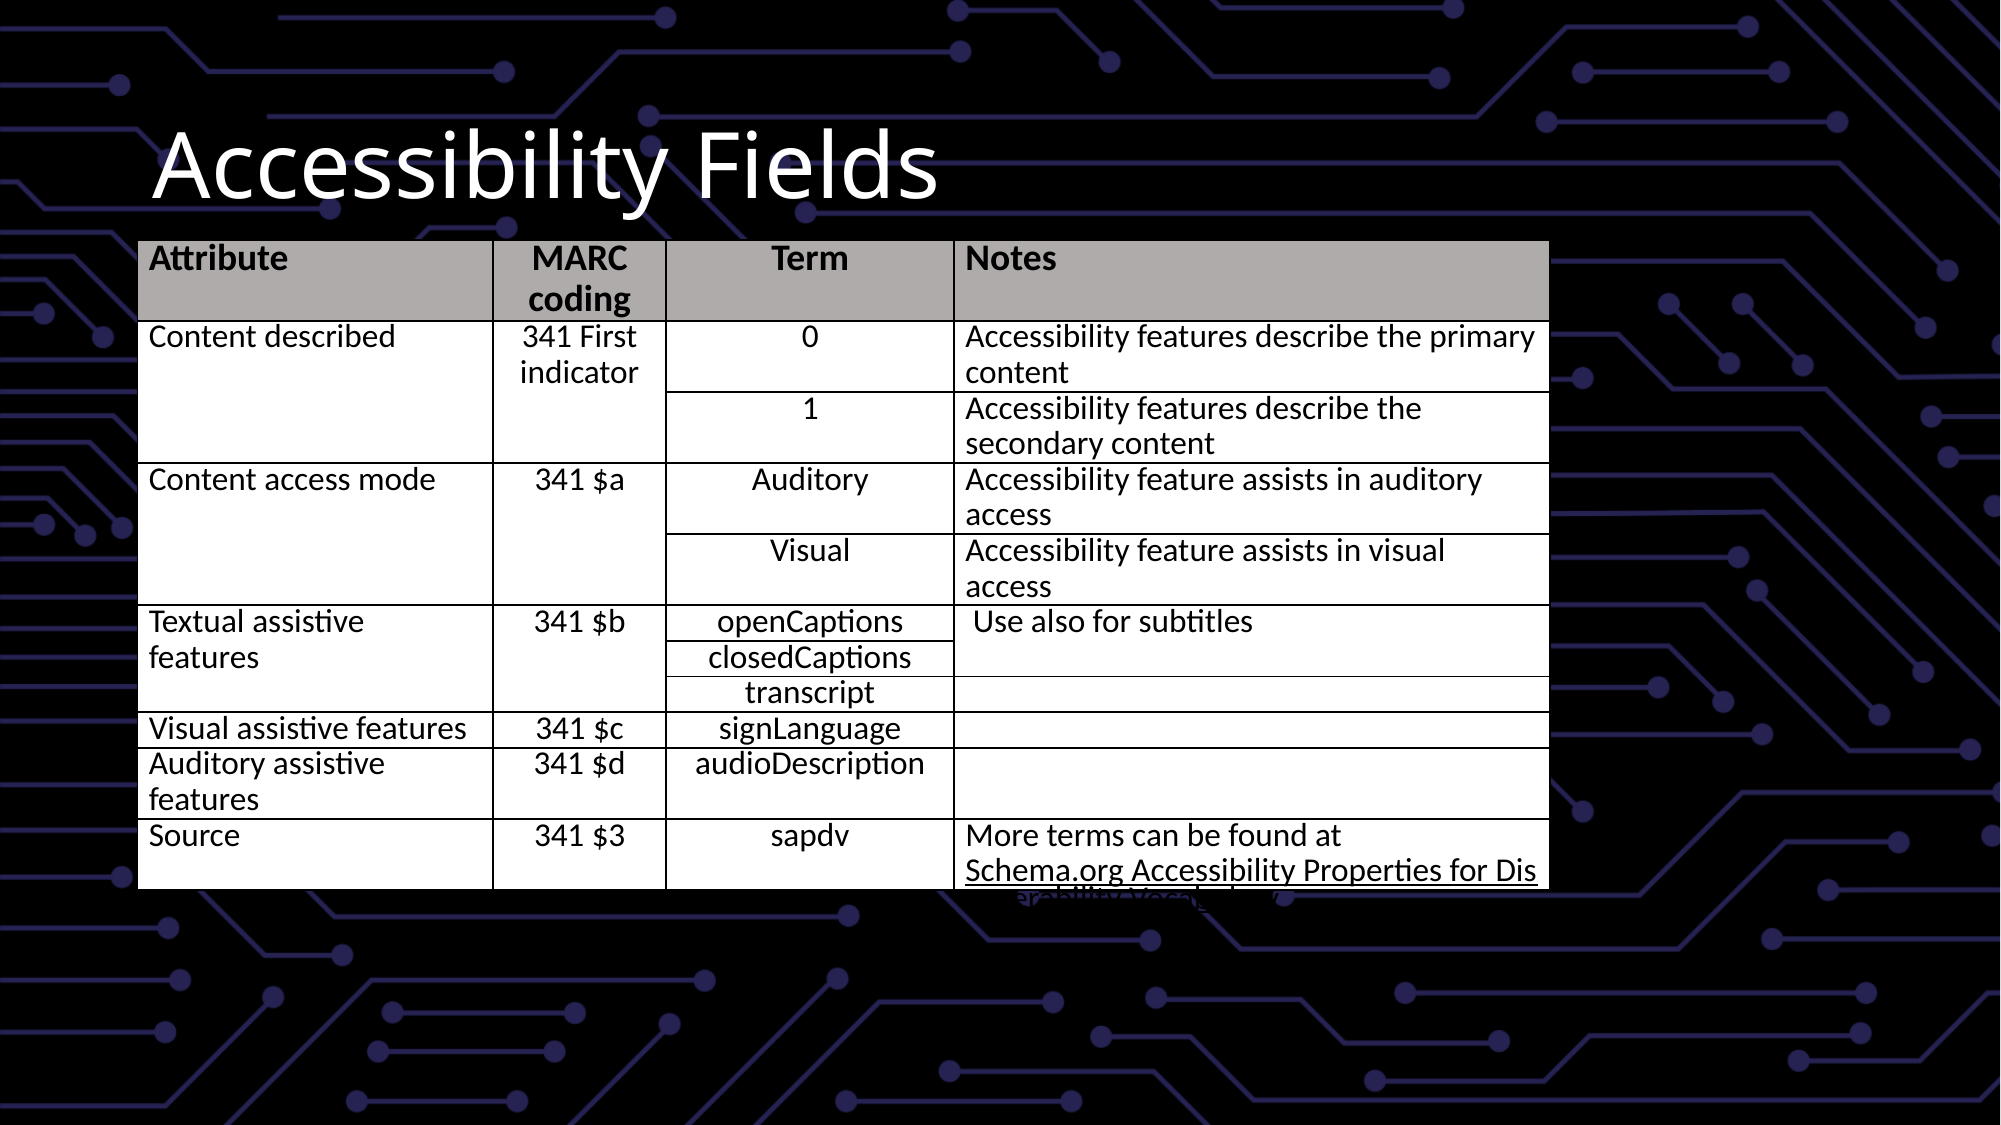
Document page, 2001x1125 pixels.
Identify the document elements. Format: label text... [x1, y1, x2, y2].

table_cell 0 [667, 322, 953, 391]
table_cell openCaptions [667, 606, 953, 640]
table_cell Auditory [667, 464, 953, 533]
picture [0, 0, 2001, 1125]
table_header Attribute [138, 241, 492, 320]
table_cell 341 $a [494, 464, 665, 604]
table_header Notes [955, 241, 1549, 320]
table_cell 341 $c [494, 713, 665, 747]
table_cell Auditory assistive features [138, 749, 492, 818]
table_cell closedCaptions [667, 642, 953, 676]
table_cell 341 $d [494, 749, 665, 818]
table_cell Textual assistive features [138, 606, 492, 711]
table_cell sapdv [667, 820, 953, 889]
table_cell Content described [138, 322, 492, 462]
table_cell [955, 749, 1549, 818]
table_cell Accessibility features describe the primary content [955, 322, 1549, 391]
table_cell 341 $b [494, 606, 665, 711]
table_cell signLanguage [667, 713, 953, 747]
table_cell 341 $3 [494, 820, 665, 889]
table_cell Accessibility feature assists in visual access [955, 535, 1549, 604]
table_cell Accessibility feature assists in auditory access [955, 464, 1549, 533]
table_cell More terms can be found at Schema.org Accessibility Properties for Discoverability Vocabulary [955, 820, 1549, 889]
table_cell [955, 677, 1549, 711]
table_cell audioDescription [667, 749, 953, 818]
table_cell transcript [667, 677, 953, 711]
table_cell Source [138, 820, 492, 889]
table_header Term [667, 241, 953, 320]
table_cell Visual [667, 535, 953, 604]
table_cell 1 [667, 393, 953, 462]
title Accessibility Fields [137, 59, 1863, 278]
table_cell Accessibility features describe the secondary content [955, 393, 1549, 462]
table_header MARC coding [494, 241, 665, 320]
table_cell Visual assistive features [138, 713, 492, 747]
table_cell 341 First indicator [494, 322, 665, 462]
table_cell [955, 713, 1549, 747]
table_cell Content access mode [138, 464, 492, 604]
table_cell Use also for subtitles [955, 606, 1549, 676]
